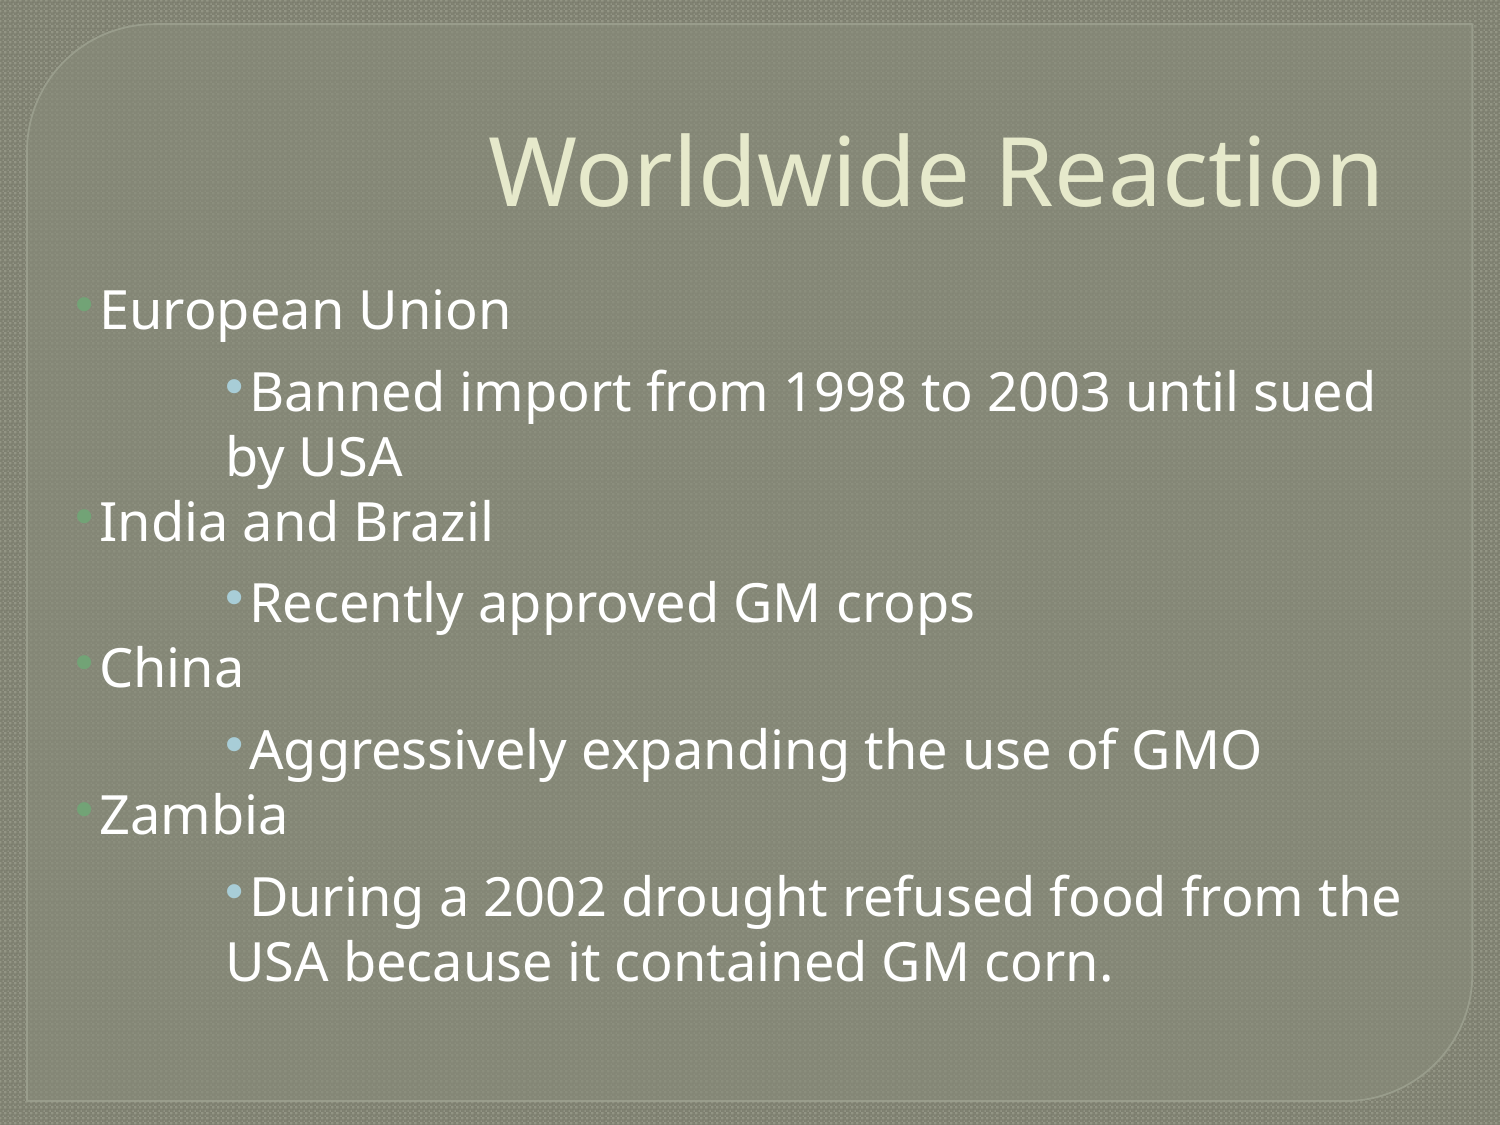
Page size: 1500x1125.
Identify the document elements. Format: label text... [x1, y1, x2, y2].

subtitle European Union Banned import from 1998 to 2003 until sued by USA India and Brazil Recently approved GM crops China Aggressively expanding the use of GMO Zambia During a 2002 drought refused food from the USA because it contained GM corn. [75, 269, 1425, 998]
title Worldwide Reaction [75, 44, 1425, 233]
